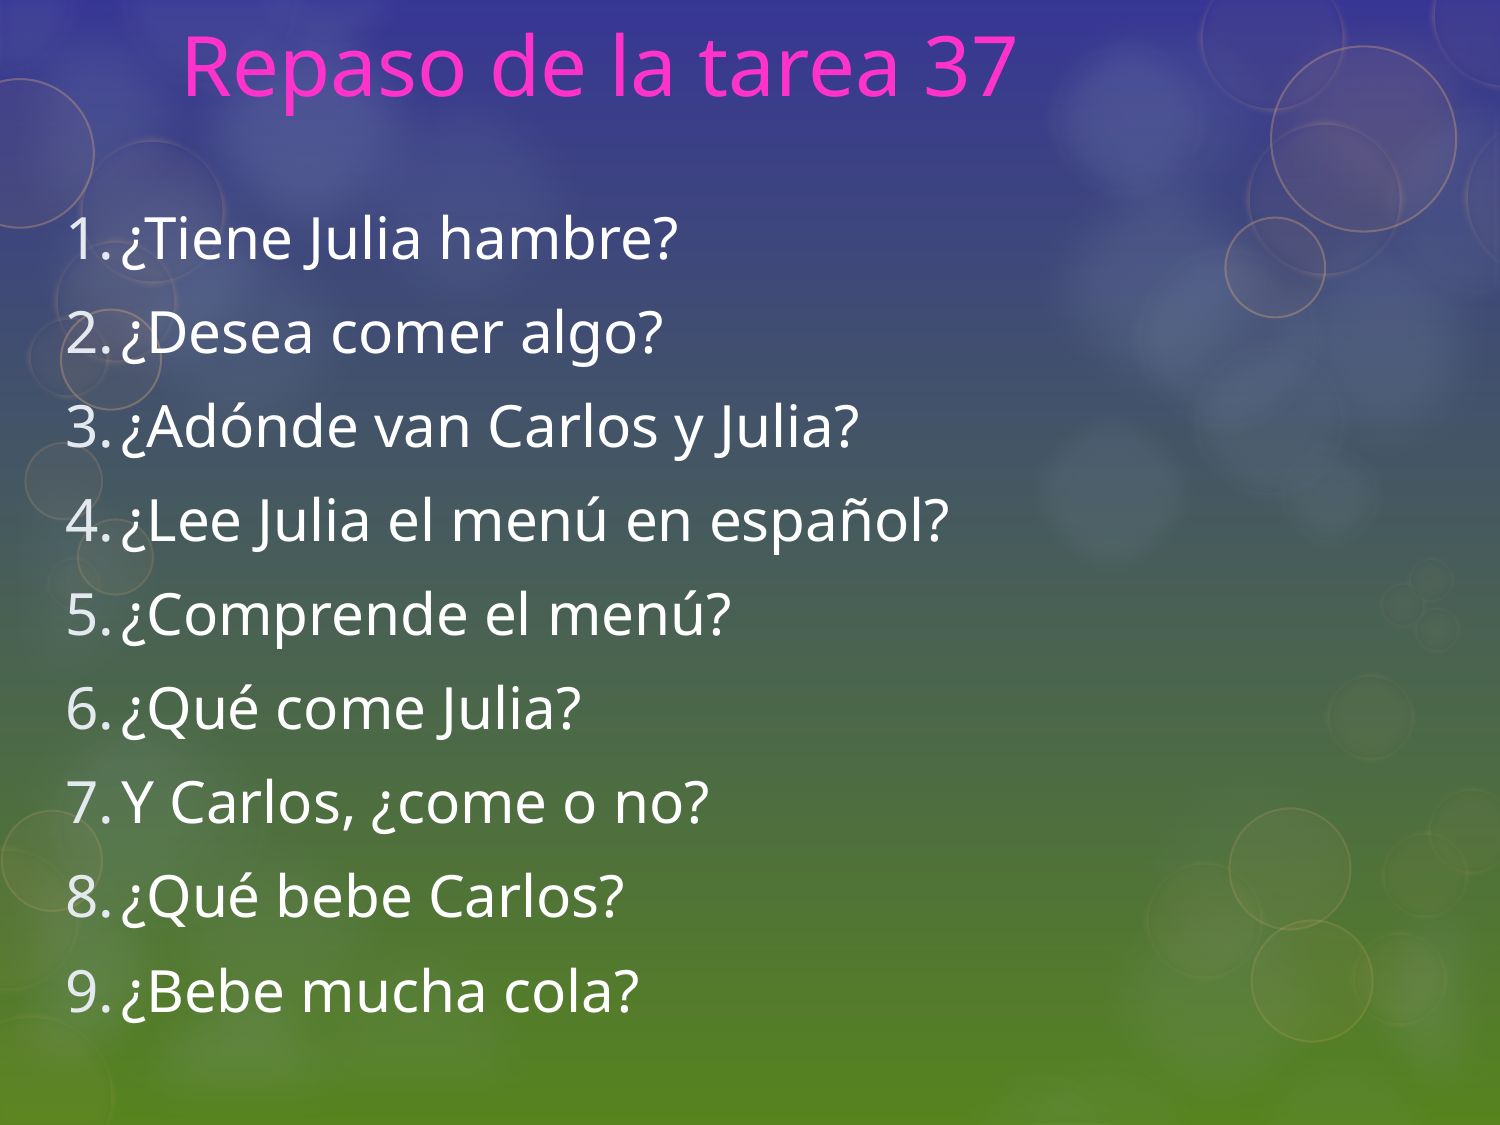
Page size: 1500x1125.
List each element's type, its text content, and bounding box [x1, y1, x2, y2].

list ¿Tiene Julia hambre? ¿Desea comer algo? ¿Adónde van Carlos y Julia? ¿Lee Julia el menú en español? ¿Comprende el menú? ¿Qué come Julia? Y Carlos, ¿come o no? ¿Qué bebe Carlos? ¿Bebe mucha cola? [50, 149, 1475, 1075]
title Repaso de la tarea 37 [165, 0, 1335, 140]
